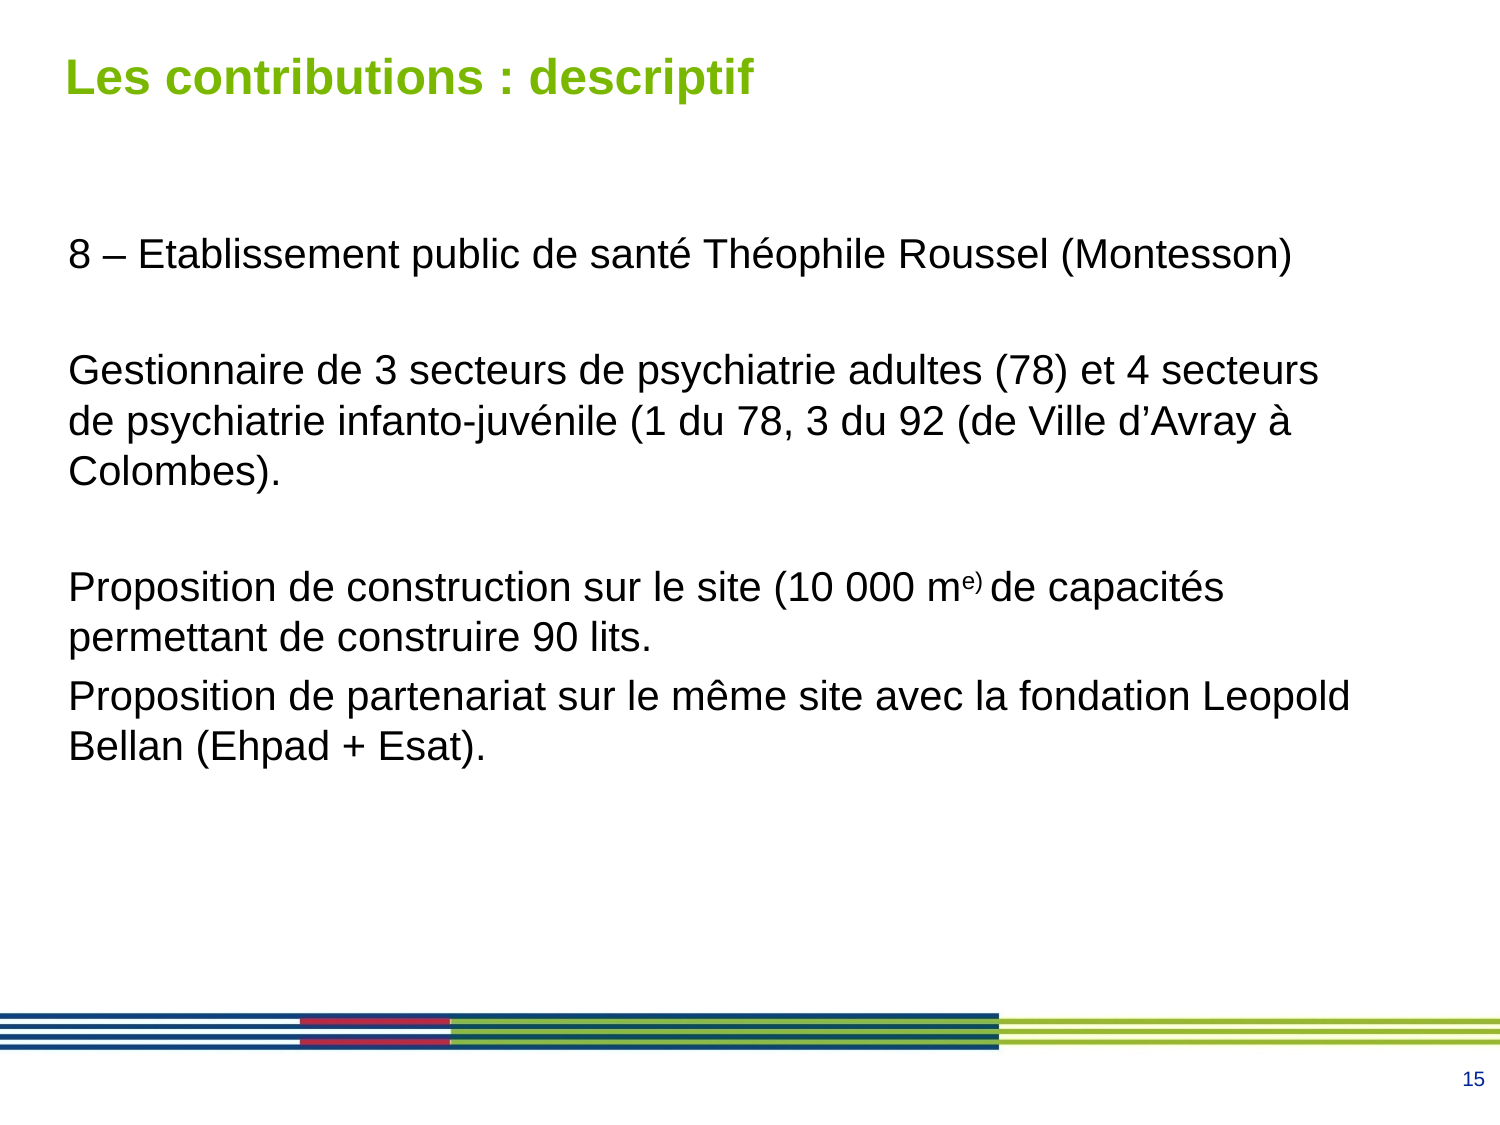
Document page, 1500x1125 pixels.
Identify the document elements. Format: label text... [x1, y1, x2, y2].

list 8 – Etablissement public de santé Théophile Roussel (Montesson) Gestionnaire de 3 secteurs de psychiatrie adultes (78) et 4 secteurs de psychiatrie infanto-juvénile (1 du 78, 3 du 92 (de Ville d’Avray à Colombes). Proposition de construction sur le site (10 000 me) de capacités permettant de construire 90 lits. Proposition de partenariat sur le même site avec la fondation Leopold Bellan (Ehpad + Esat). [53, 160, 1388, 929]
title Les contributions : descriptif [50, 36, 1388, 173]
picture [0, 999, 1500, 1063]
